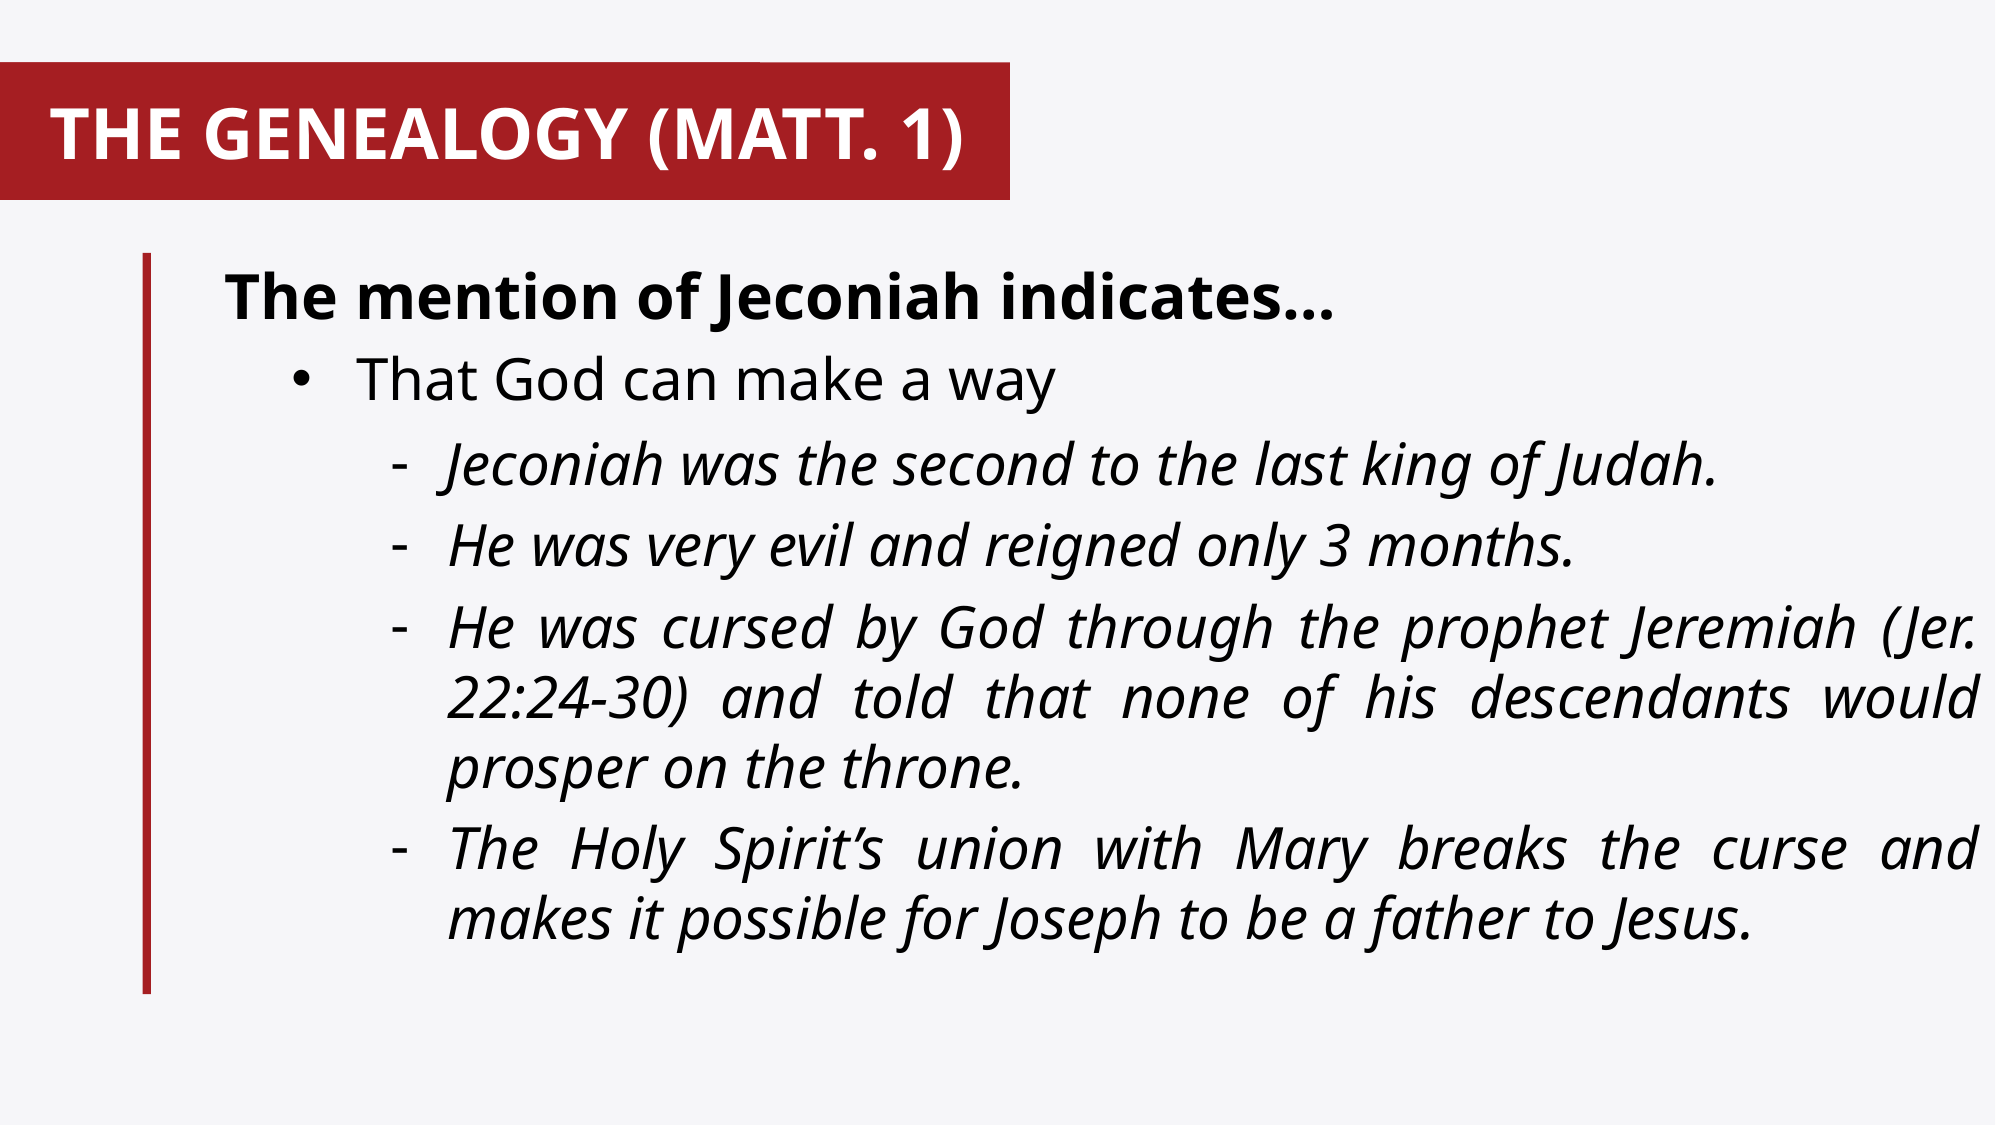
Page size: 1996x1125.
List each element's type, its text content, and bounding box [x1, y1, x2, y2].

subtitle Jeconiah was the second to the last king of Judah. He was very evil and reigned only 3 months. He was cursed by God through the prophet Jeremiah (Jer. 22:24-30) and told that none of his descendants would prosper on the throne. The Holy Spirit’s union with Mary breaks the curse and makes it possible for Joseph to be a father to Jesus. [197, 249, 1996, 1088]
title THE GENEALOGY (MATT. 1) [0, 62, 1010, 200]
text_box The mention of Jeconiah indicates… That God can make a way [209, 249, 1923, 425]
